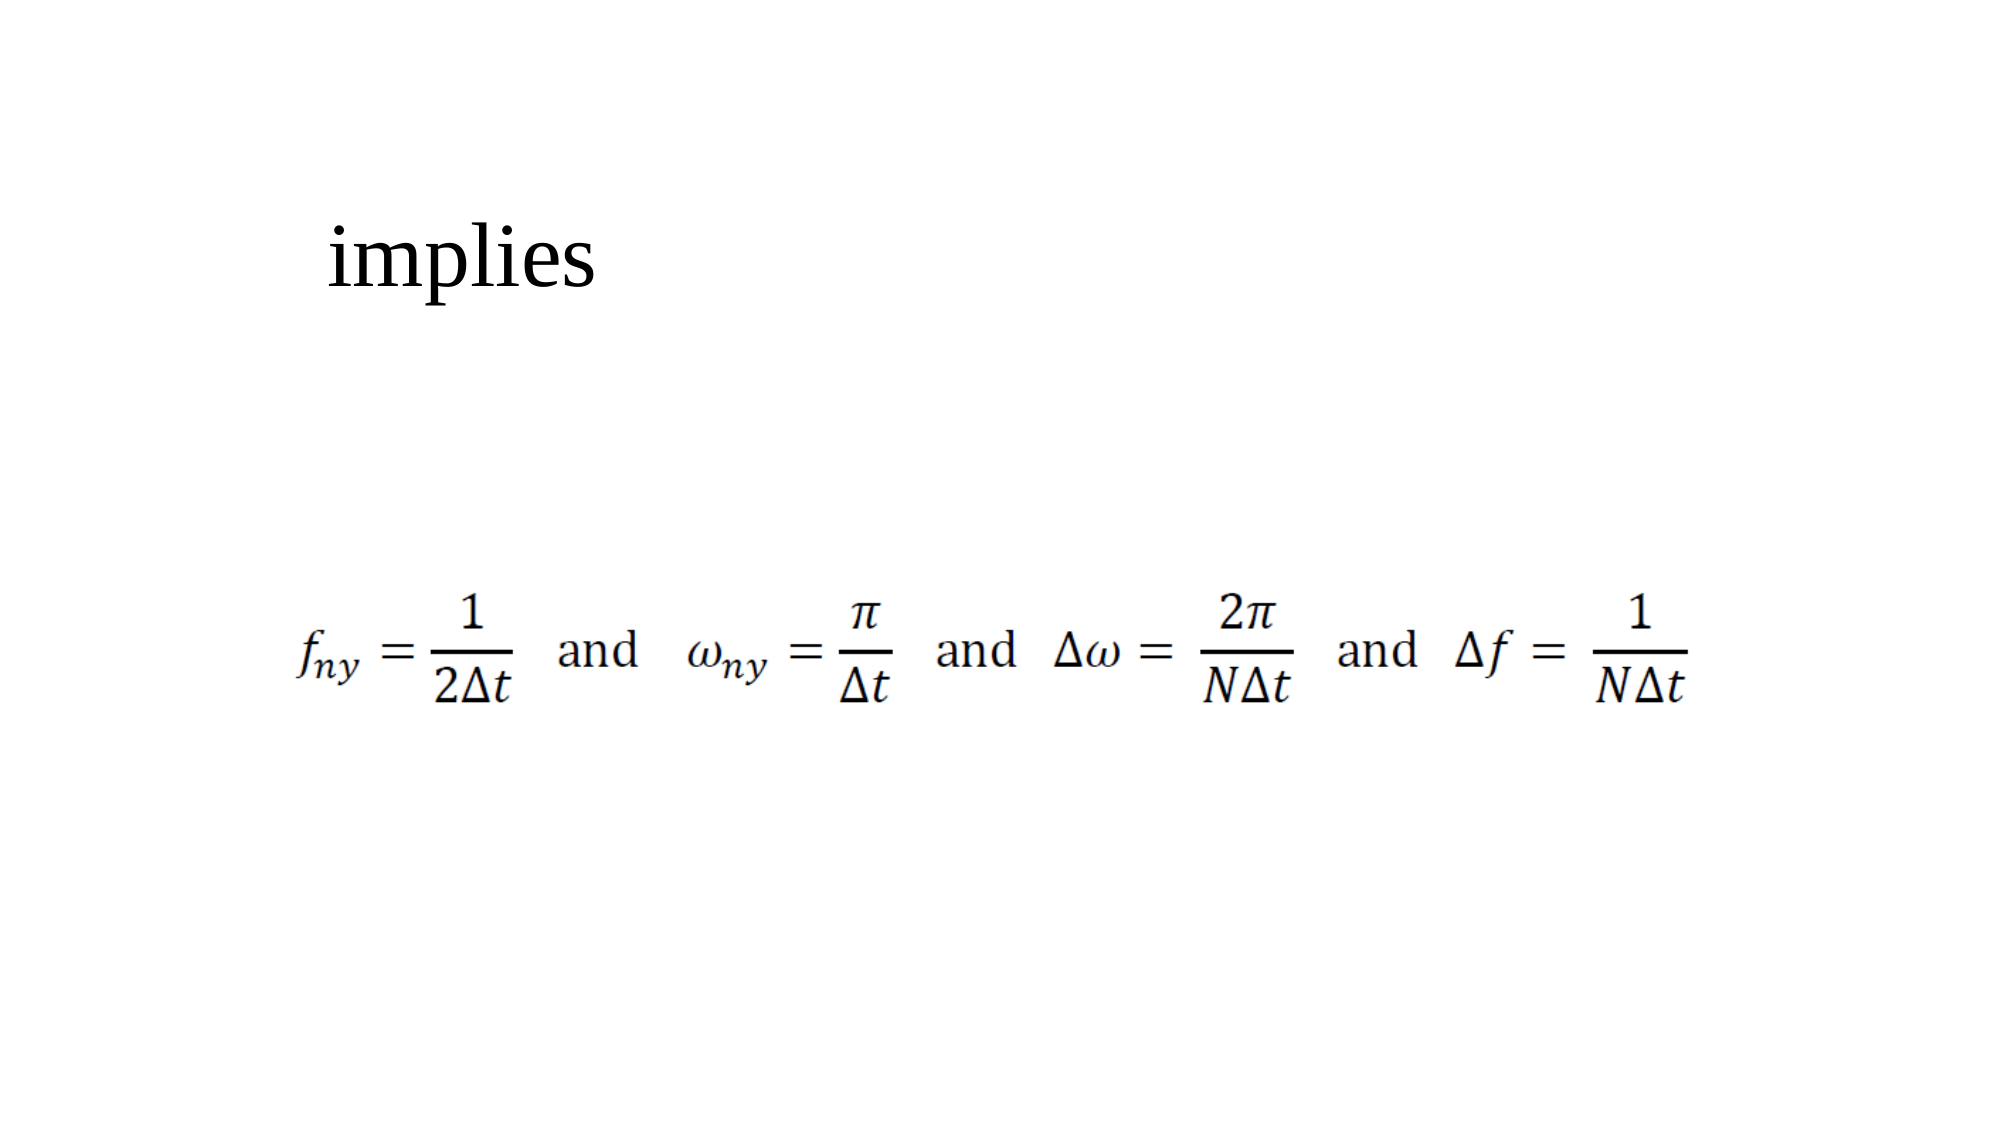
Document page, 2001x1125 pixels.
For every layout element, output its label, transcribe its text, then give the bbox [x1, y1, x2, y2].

title implies [312, 162, 1663, 350]
picture [266, 562, 1730, 744]
